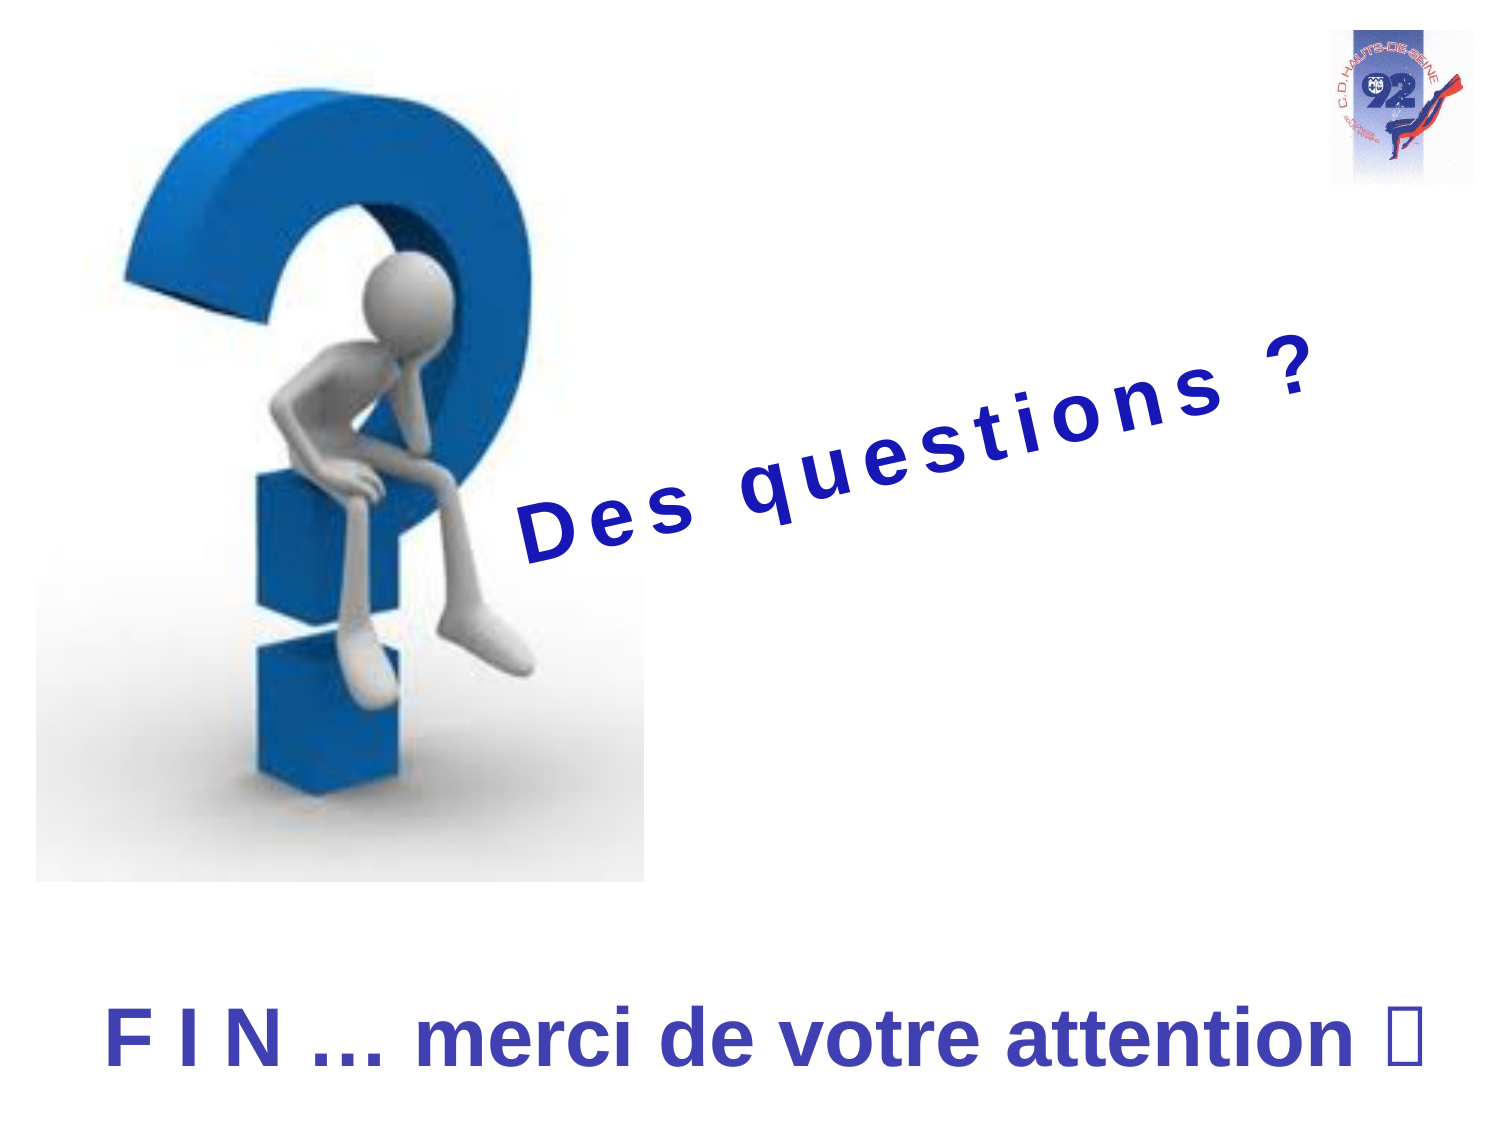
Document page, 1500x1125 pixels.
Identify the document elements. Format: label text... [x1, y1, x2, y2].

picture [36, 42, 644, 882]
text_box F I N … merci de votre attention  [88, 975, 1483, 1091]
picture [1328, 30, 1474, 185]
text_box Des questions ? [649, 290, 1358, 563]
